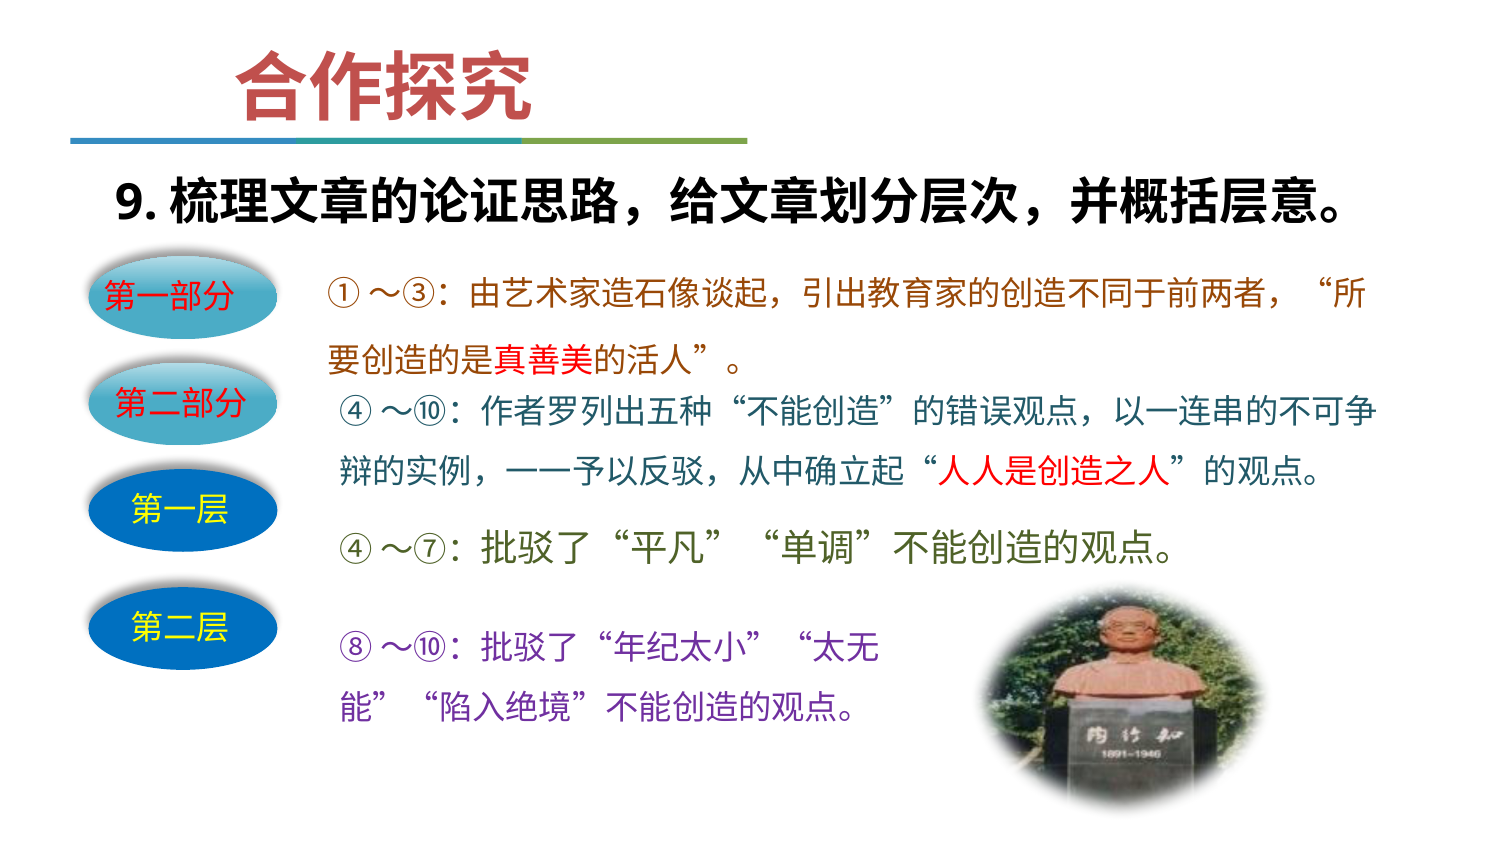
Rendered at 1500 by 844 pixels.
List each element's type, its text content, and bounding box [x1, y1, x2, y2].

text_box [88, 256, 290, 340]
text_box 9.梳理文章的论证思路，给文章划分层次，并概括层意。 [100, 162, 1376, 297]
text_box ⑧～⑩：批驳了“年纪太小”“太无能”“陷入绝境”不能创造的观点。 [324, 598, 939, 734]
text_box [88, 362, 278, 446]
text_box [88, 586, 278, 671]
text_box [522, 137, 748, 144]
text_box ①～③：由艺术家造石像谈起，引出教育家的创造不同于前两者，“所要创造的是真善美的活人”。 [312, 244, 1412, 387]
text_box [88, 468, 278, 552]
text_box 合作探究 [218, 31, 612, 137]
picture [967, 576, 1278, 822]
text_box [70, 137, 296, 144]
text_box ④～⑦：批驳了“平凡”“单调”不能创造的观点。 [324, 516, 1365, 576]
text_box ④～⑩：作者罗列出五种“不能创造”的错误观点，以一连串的不可争辩的实例，一一予以反驳，从中确立起“人人是创造之人”的观点。 [324, 362, 1412, 498]
text_box [296, 137, 522, 144]
